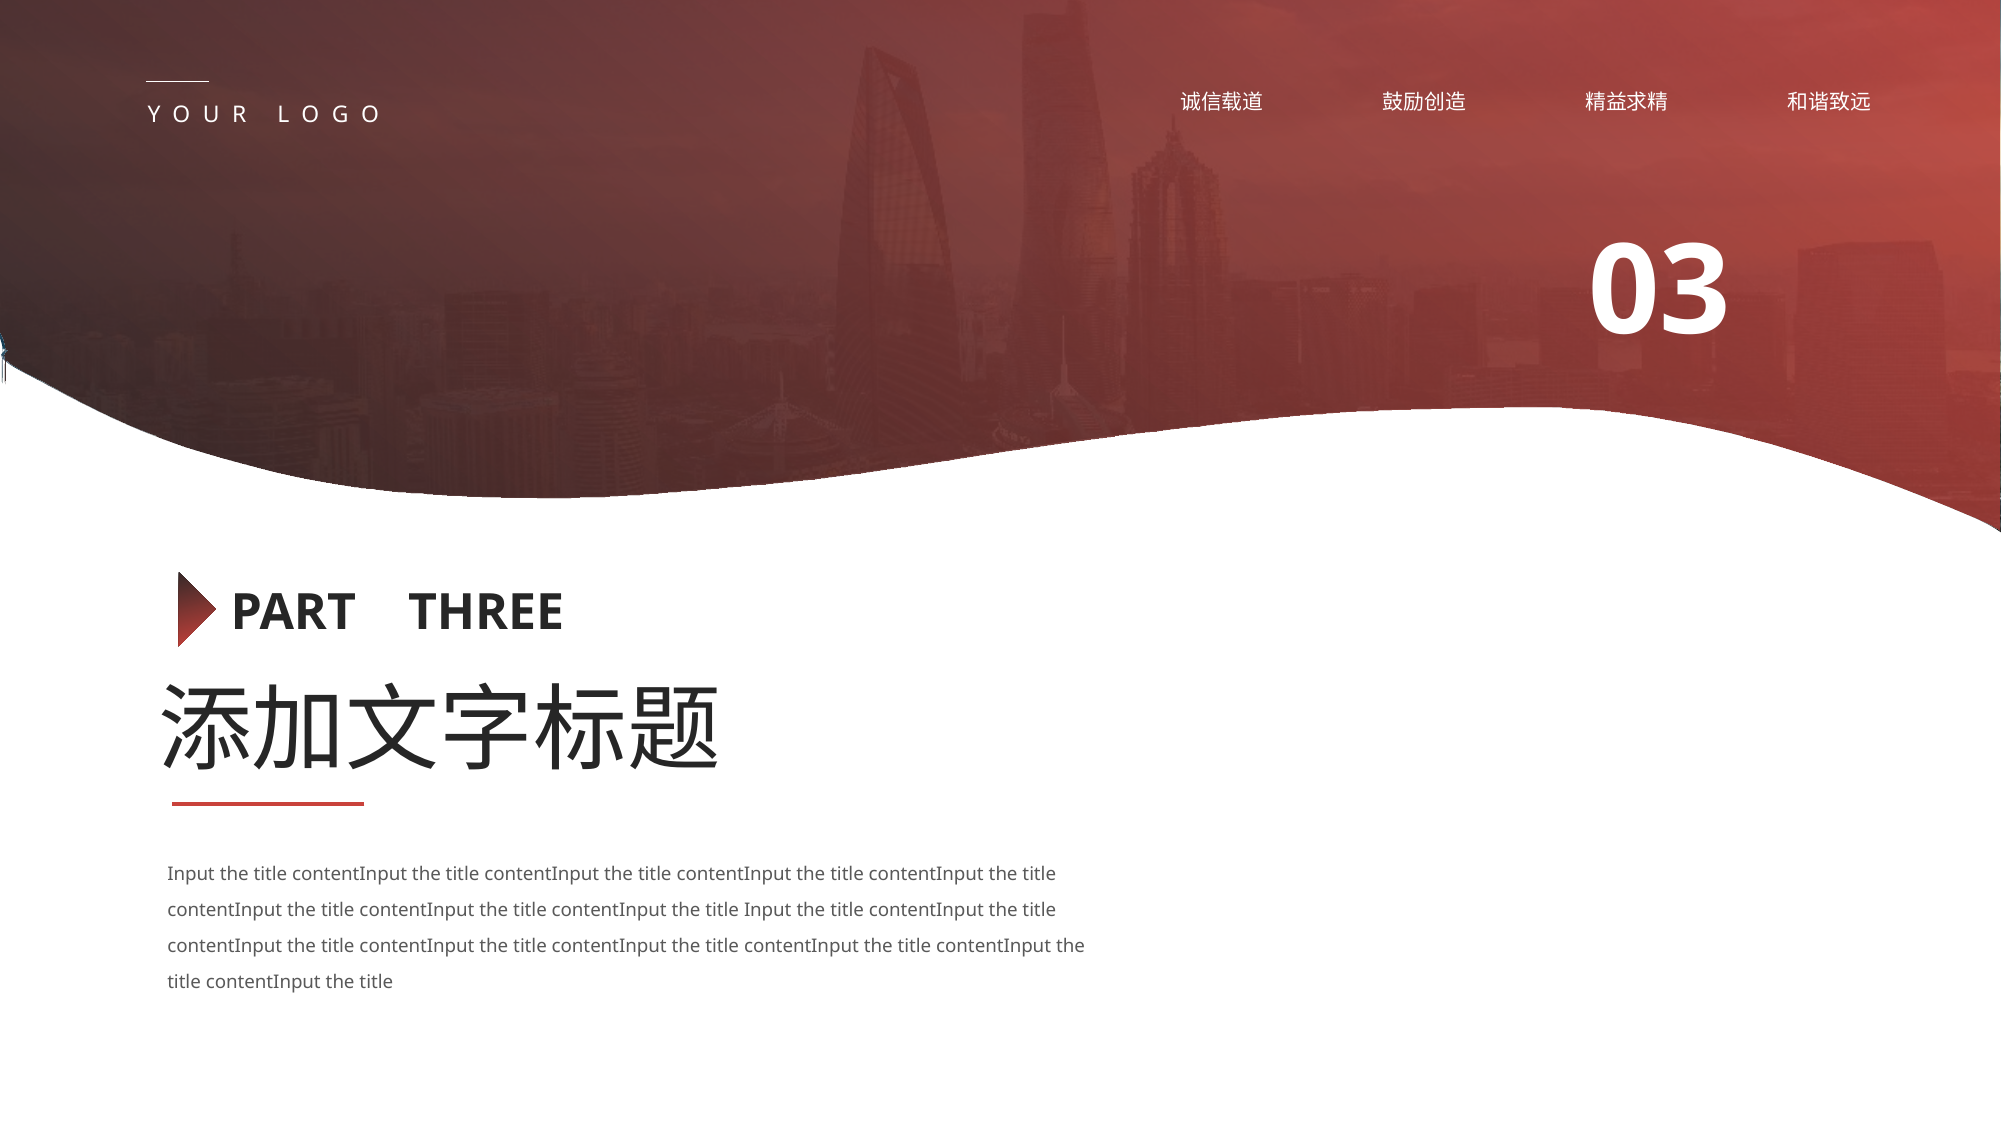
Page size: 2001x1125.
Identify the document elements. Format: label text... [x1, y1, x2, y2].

text_box Input the title contentInput the title contentInput the title contentInput the title contentInput the title contentInput the title contentInput the title contentInput the title Input the title contentInput the title contentInput the title contentInput the title contentInput the title contentInput the title contentInput the title contentInput the title [152, 841, 1134, 1036]
text_box YOUR LOGO [132, 92, 395, 135]
text_box 添加文字标题 [143, 661, 800, 789]
text_box 精益求精 [1570, 81, 1756, 121]
text_box 03 [1573, 201, 1746, 366]
text_box 鼓励创造 [1368, 81, 1553, 121]
text_box 和谐致远 [1773, 81, 1958, 121]
text_box [177, 569, 215, 649]
text_box [0, 338, 4, 384]
text_box [0, 0, 2000, 532]
text_box 诚信载道 [1165, 81, 1350, 121]
text_box PART THREE [215, 572, 580, 647]
